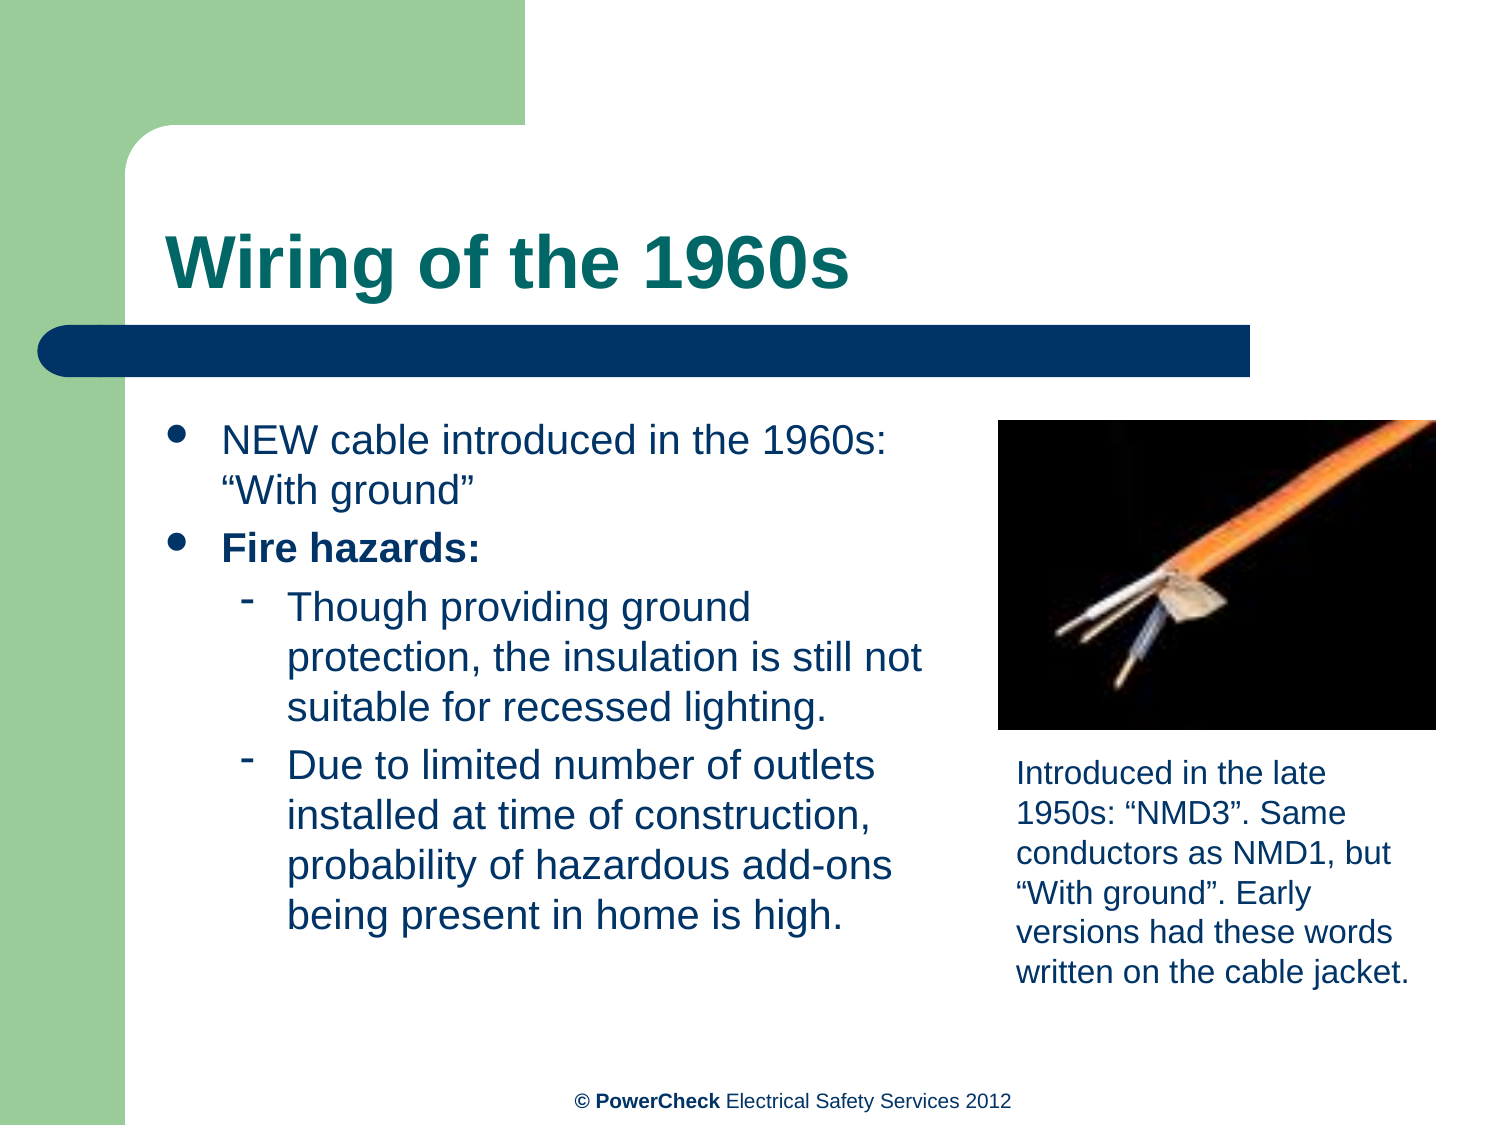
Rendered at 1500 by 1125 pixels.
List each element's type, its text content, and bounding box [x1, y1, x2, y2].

title Wiring of the 1960s [150, 125, 1463, 313]
list NEW cable introduced in the 1960s: “With ground” Fire hazards: Though providing ground protection, the insulation is still not suitable for recessed lighting. Due to limited number of outlets installed at time of construction, probability of hazardous add-ons being present in home is high. [150, 405, 938, 1100]
text_box Introduced in the late 1950s: “NMD3”. Same conductors as NMD1, but “With ground”. Early versions had these words written on the cable jacket. [998, 743, 1436, 998]
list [997, 420, 1436, 730]
footer © PowerCheck Electrical Safety Services 2012 [469, 1079, 1117, 1121]
